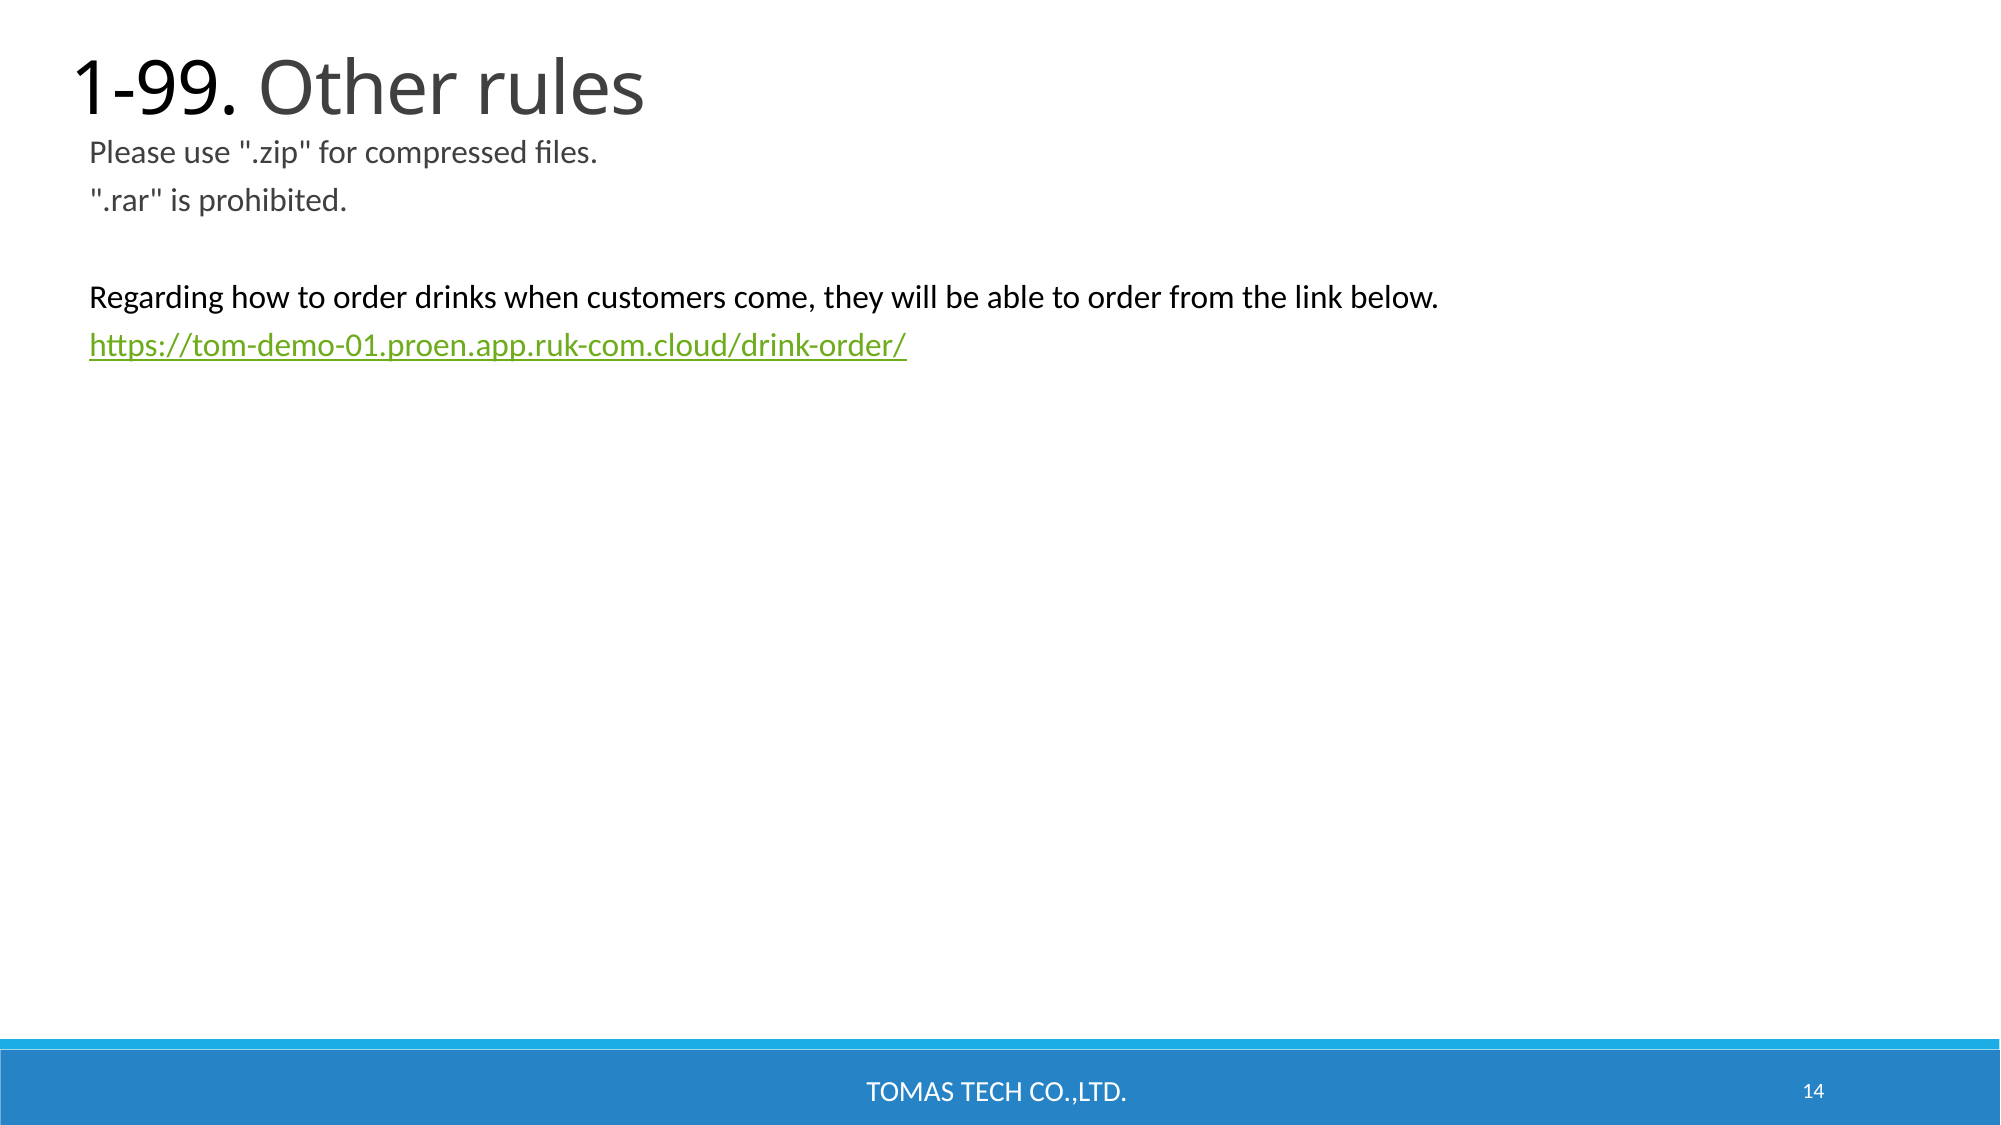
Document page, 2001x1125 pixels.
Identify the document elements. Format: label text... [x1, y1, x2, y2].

footer TOMAS TECH CO.,LTD. [604, 1059, 1396, 1120]
slide_number 14 [1624, 1059, 1840, 1120]
text_box 1-99. Other rules [55, 27, 1945, 137]
text_box Please use ".zip" for compressed files. ".rar" is prohibited. Regarding how to order drinks when customers come, they will be able to order from the link below. https://tom-demo-01.proen.app.ruk-com.cloud/drink-order/ [74, 122, 1964, 1044]
